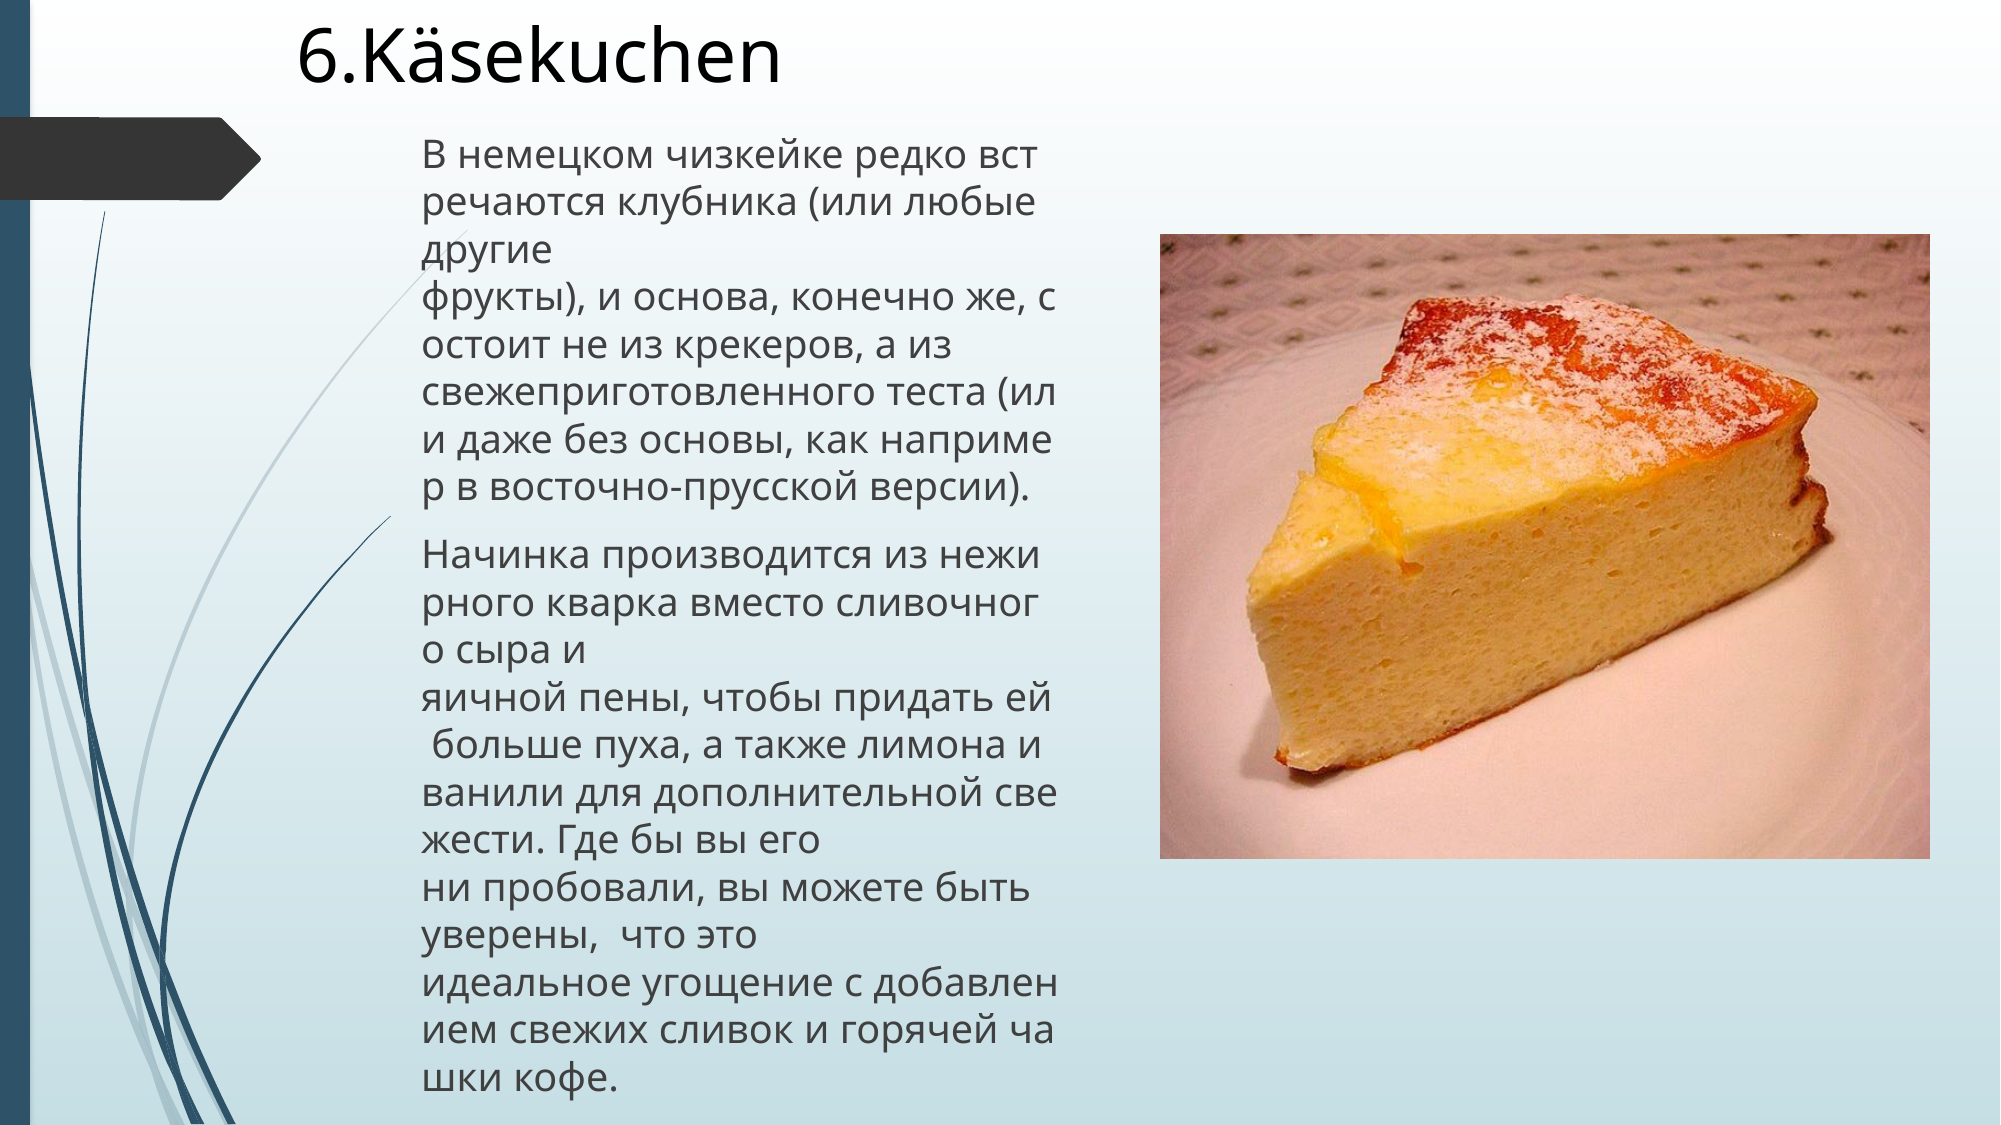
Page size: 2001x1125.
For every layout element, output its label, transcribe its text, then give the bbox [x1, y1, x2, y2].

list В немецком чизкейке редко встречаются клубника (или любые другие фрукты), и основа, конечно же, состоит не из крекеров, а из свежеприготовленного теста (или даже без основы, как например в восточно-прусской версии). Начинка производится из нежирного кварка вместо сливочного сыра и яичной пены, чтобы придать ей больше пуха, а также лимона и ванили для дополнительной свежести. Где бы вы его ни пробовали, вы можете быть уверены, что это идеальное угощение с добавлением свежих сливок и горячей чашки кофе. [406, 97, 1077, 1125]
title 6.Käsekuchen [281, 0, 909, 119]
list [1160, 234, 1930, 859]
